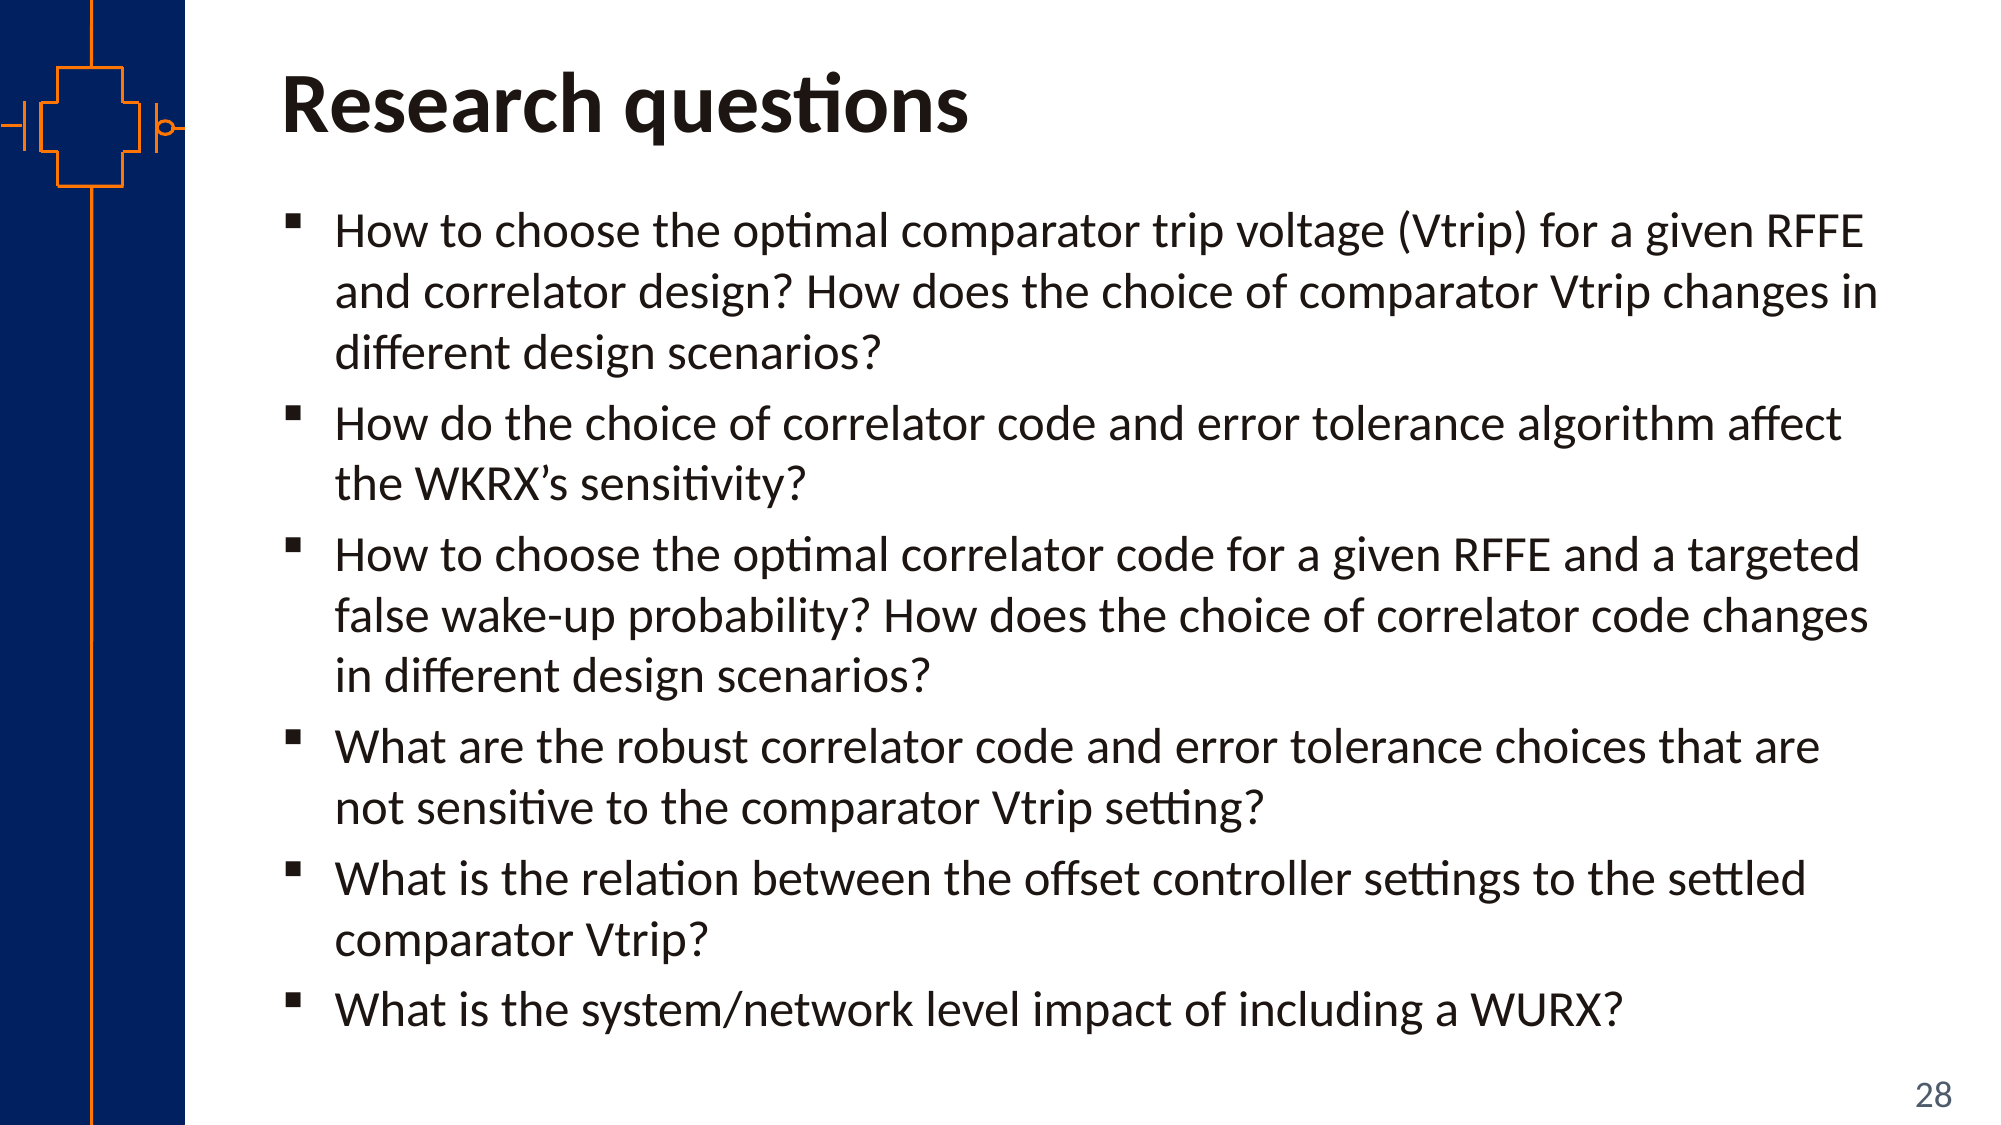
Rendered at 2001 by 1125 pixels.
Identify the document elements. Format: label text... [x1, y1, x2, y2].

title Research questions [266, 37, 1850, 157]
list How to choose the optimal comparator trip voltage (Vtrip) for a given RFFE and correlator design? How does the choice of comparator Vtrip changes in different design scenarios? How do the choice of correlator code and error tolerance algorithm affect the WKRX’s sensitivity? How to choose the optimal correlator code for a given RFFE and a targeted false wake-up probability? How does the choice of correlator code changes in different design scenarios? What are the robust correlator code and error tolerance choices that are not sensitive to the comparator Vtrip setting? What is the relation between the offset controller settings to the settled comparator Vtrip? What is the system/network level impact of including a WURX? [266, 189, 1900, 1049]
slide_number 28 [1899, 1062, 1984, 1123]
